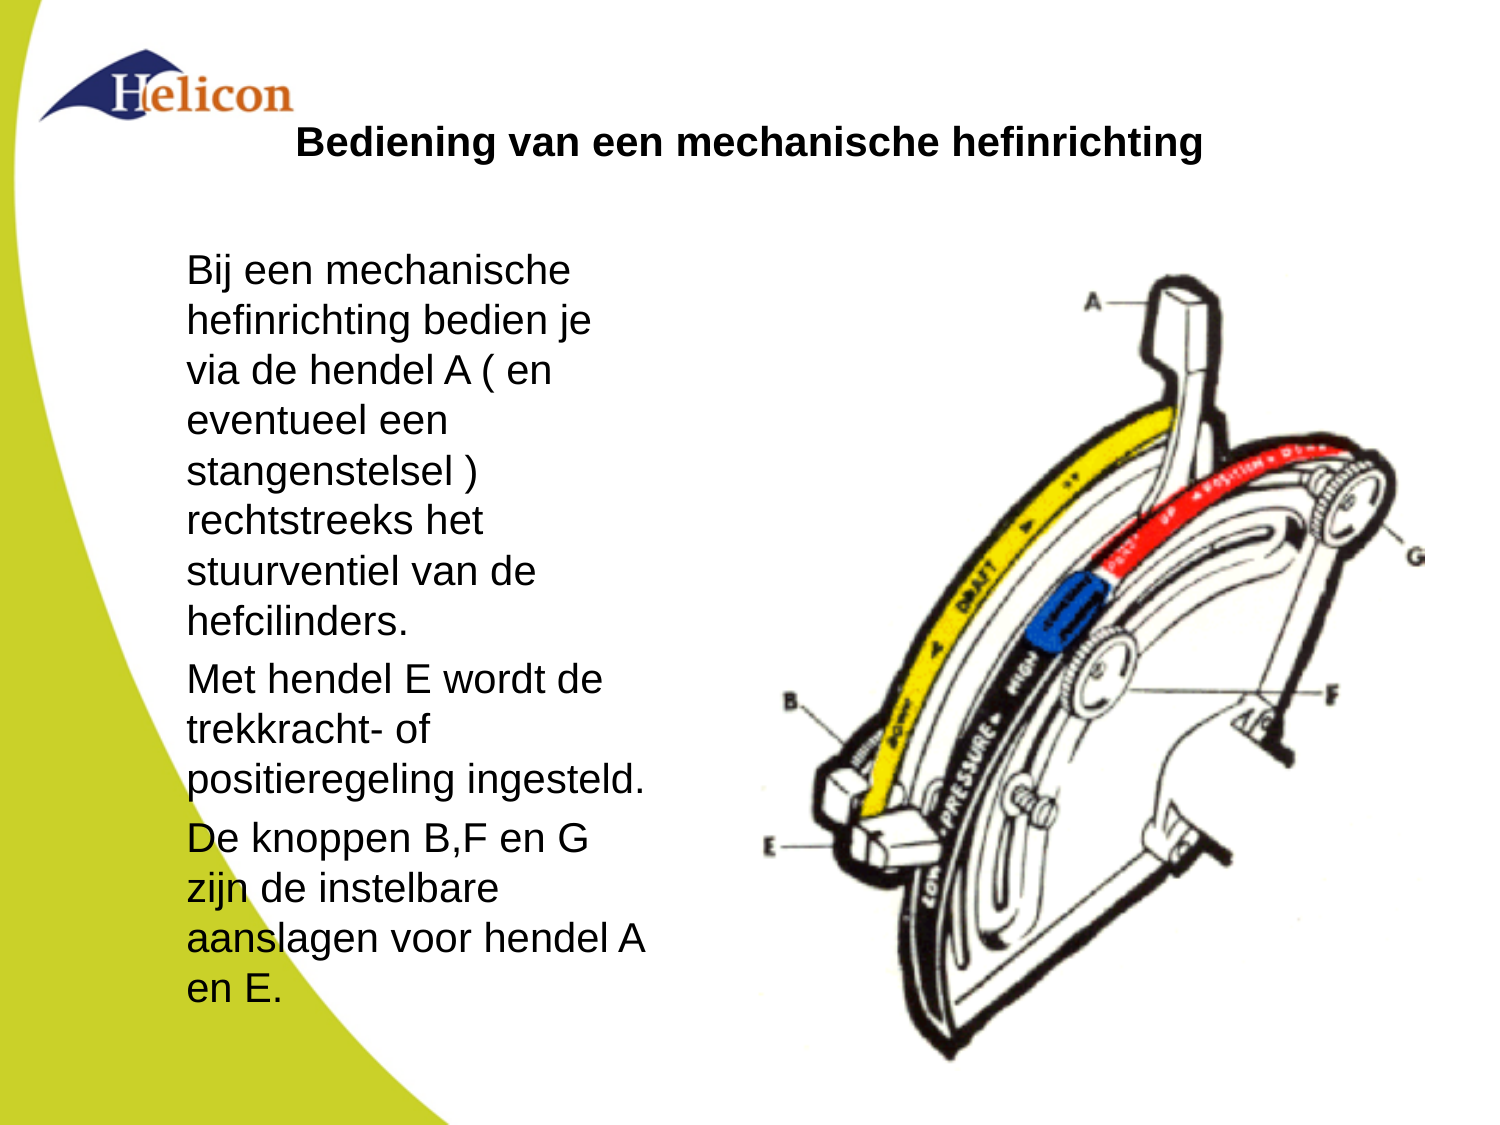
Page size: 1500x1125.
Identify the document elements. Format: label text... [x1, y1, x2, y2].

title Bediening van een mechanische hefinrichting [75, 44, 1425, 173]
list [737, 255, 1426, 1071]
list Bij een mechanische hefinrichting bedien je via de hendel A ( en eventueel een stangenstelsel ) rechtstreeks het stuurventiel van de hefcilinders. Met hendel E wordt de trekkracht- of positieregeling ingesteld. De knoppen B,F en G zijn de instelbare aanslagen voor hendel A en E. [171, 235, 668, 1035]
picture [0, 0, 1500, 1125]
